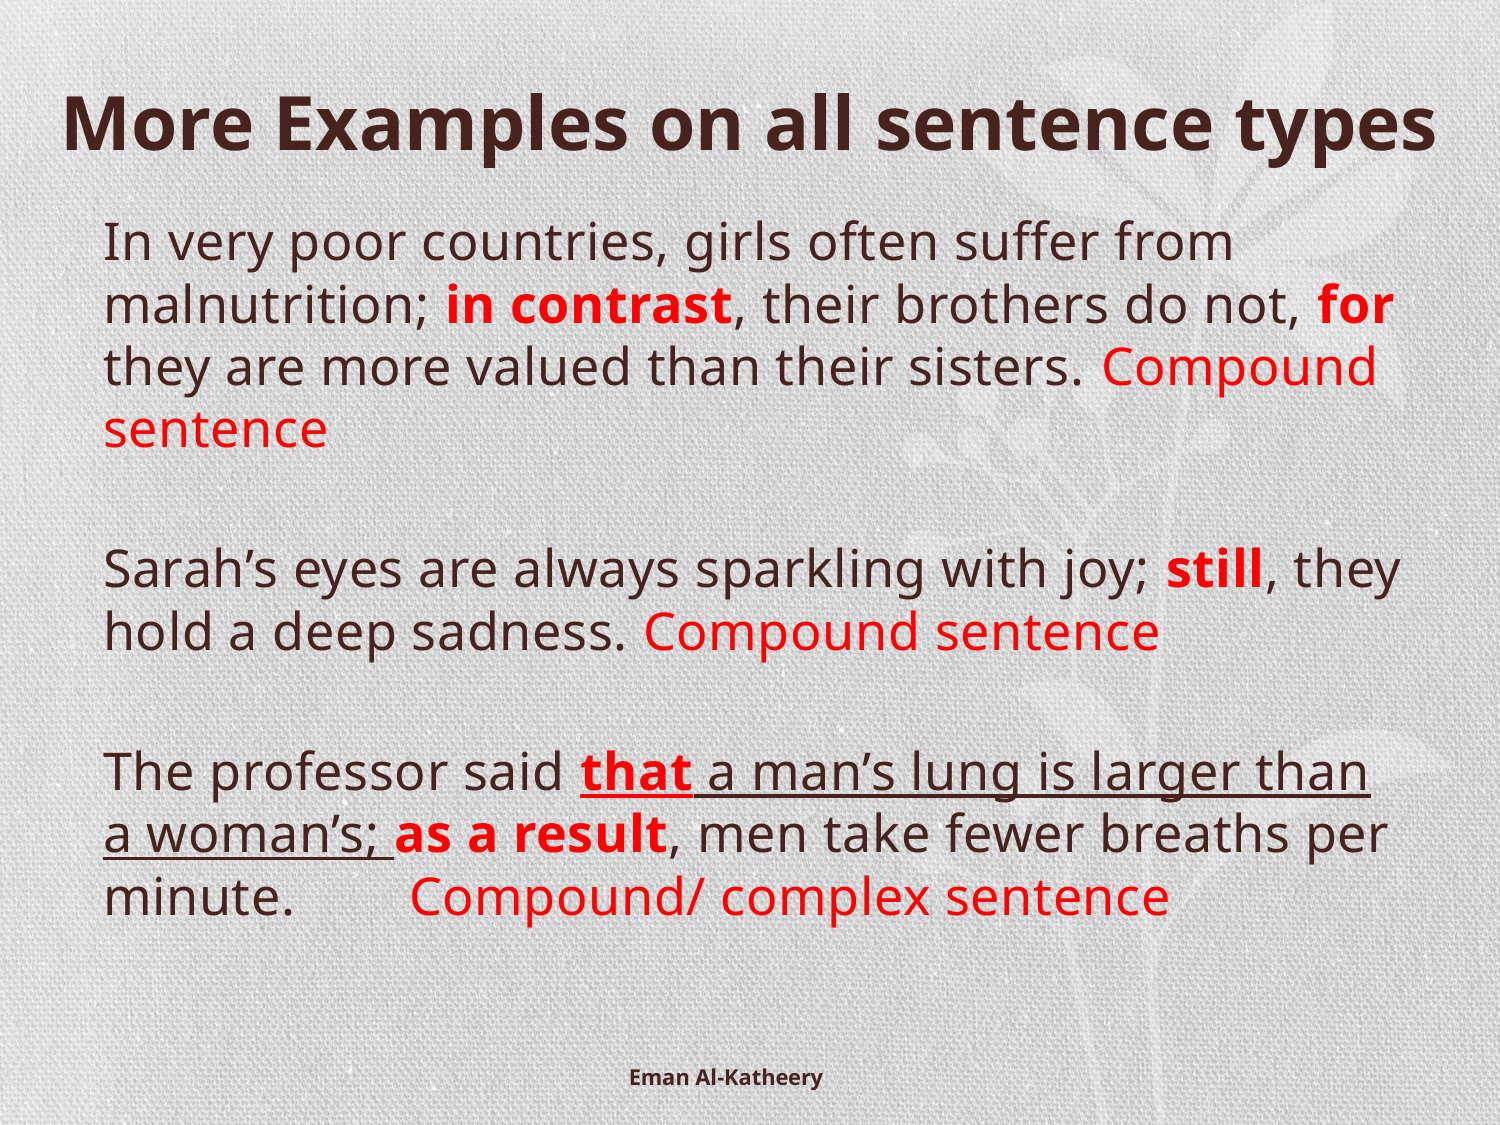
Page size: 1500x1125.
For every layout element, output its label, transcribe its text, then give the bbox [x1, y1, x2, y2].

title More Examples on all sentence types [45, 62, 1455, 173]
footer Eman Al-Katheery [614, 1054, 1285, 1103]
list In very poor countries, girls often suffer from malnutrition; in contrast, their brothers do not, for they are more valued than their sisters. Compound sentence Sarah’s eyes are always sparkling with joy; still, they hold a deep sadness. Compound sentence The professor said that a man’s lung is larger than a woman’s; as a result, men take fewer breaths per minute. Compound/ complex sentence [88, 201, 1430, 973]
